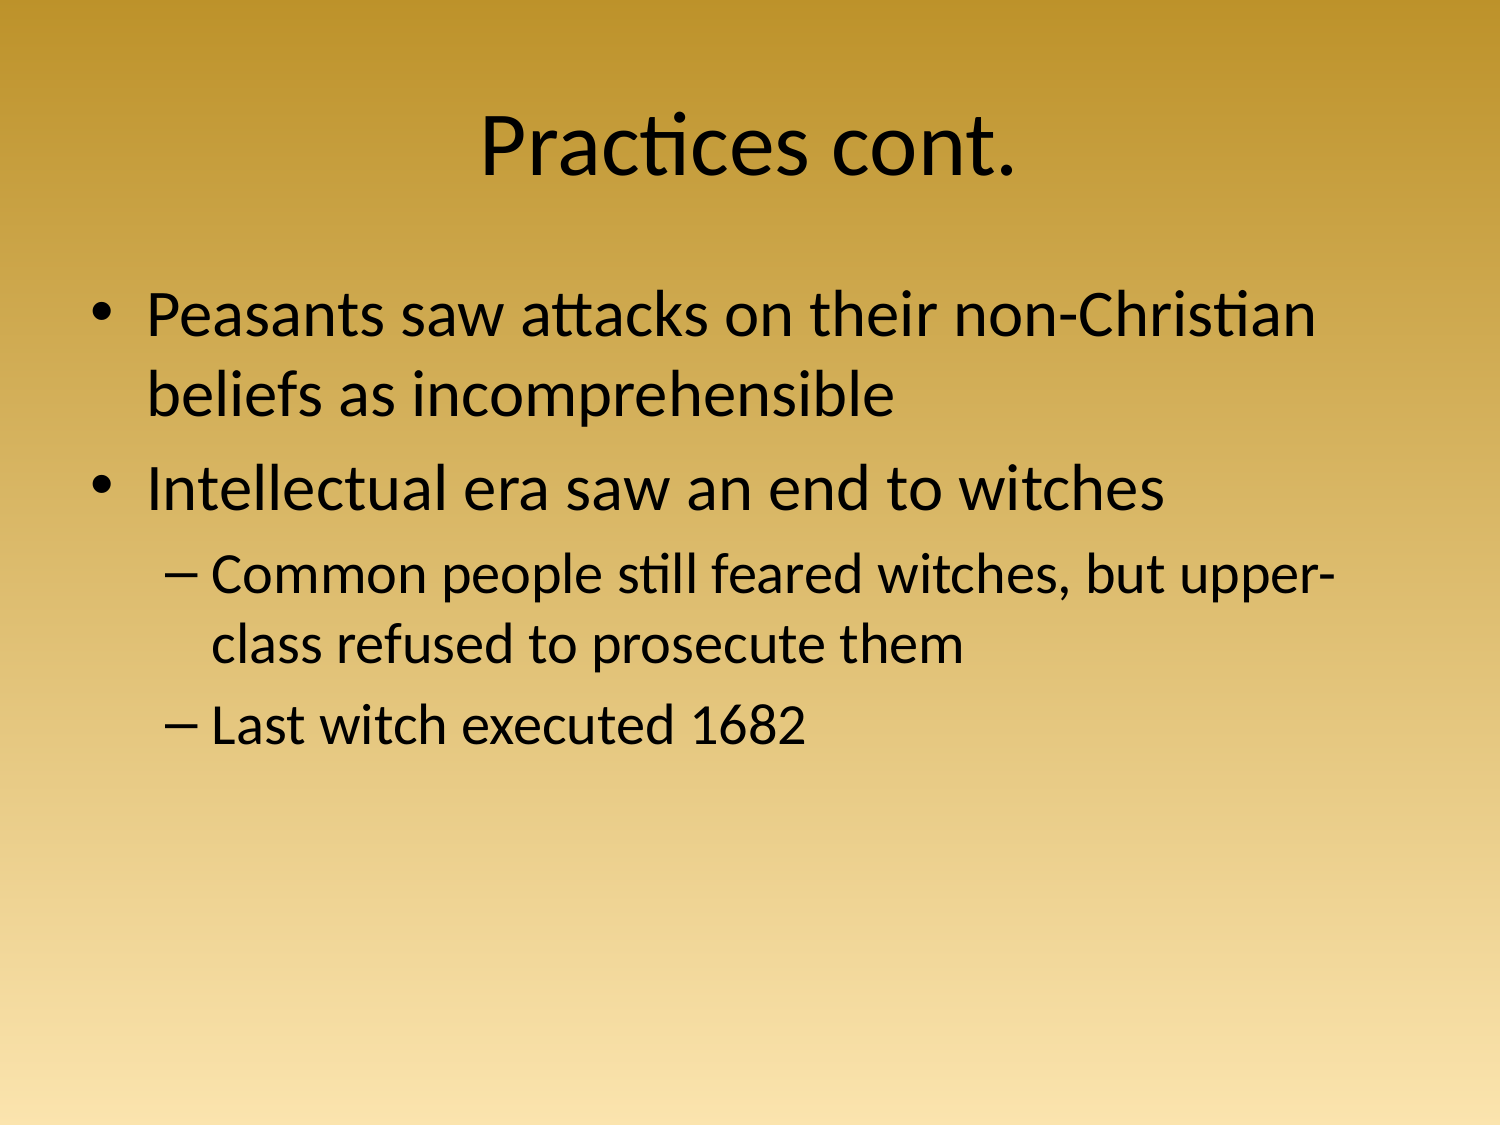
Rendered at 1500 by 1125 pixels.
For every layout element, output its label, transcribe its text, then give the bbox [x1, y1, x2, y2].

title Practices cont. [75, 45, 1425, 233]
list Peasants saw attacks on their non-Christian beliefs as incomprehensible Intellectual era saw an end to witches Common people still feared witches, but upper-class refused to prosecute them Last witch executed 1682 [75, 262, 1425, 1005]
